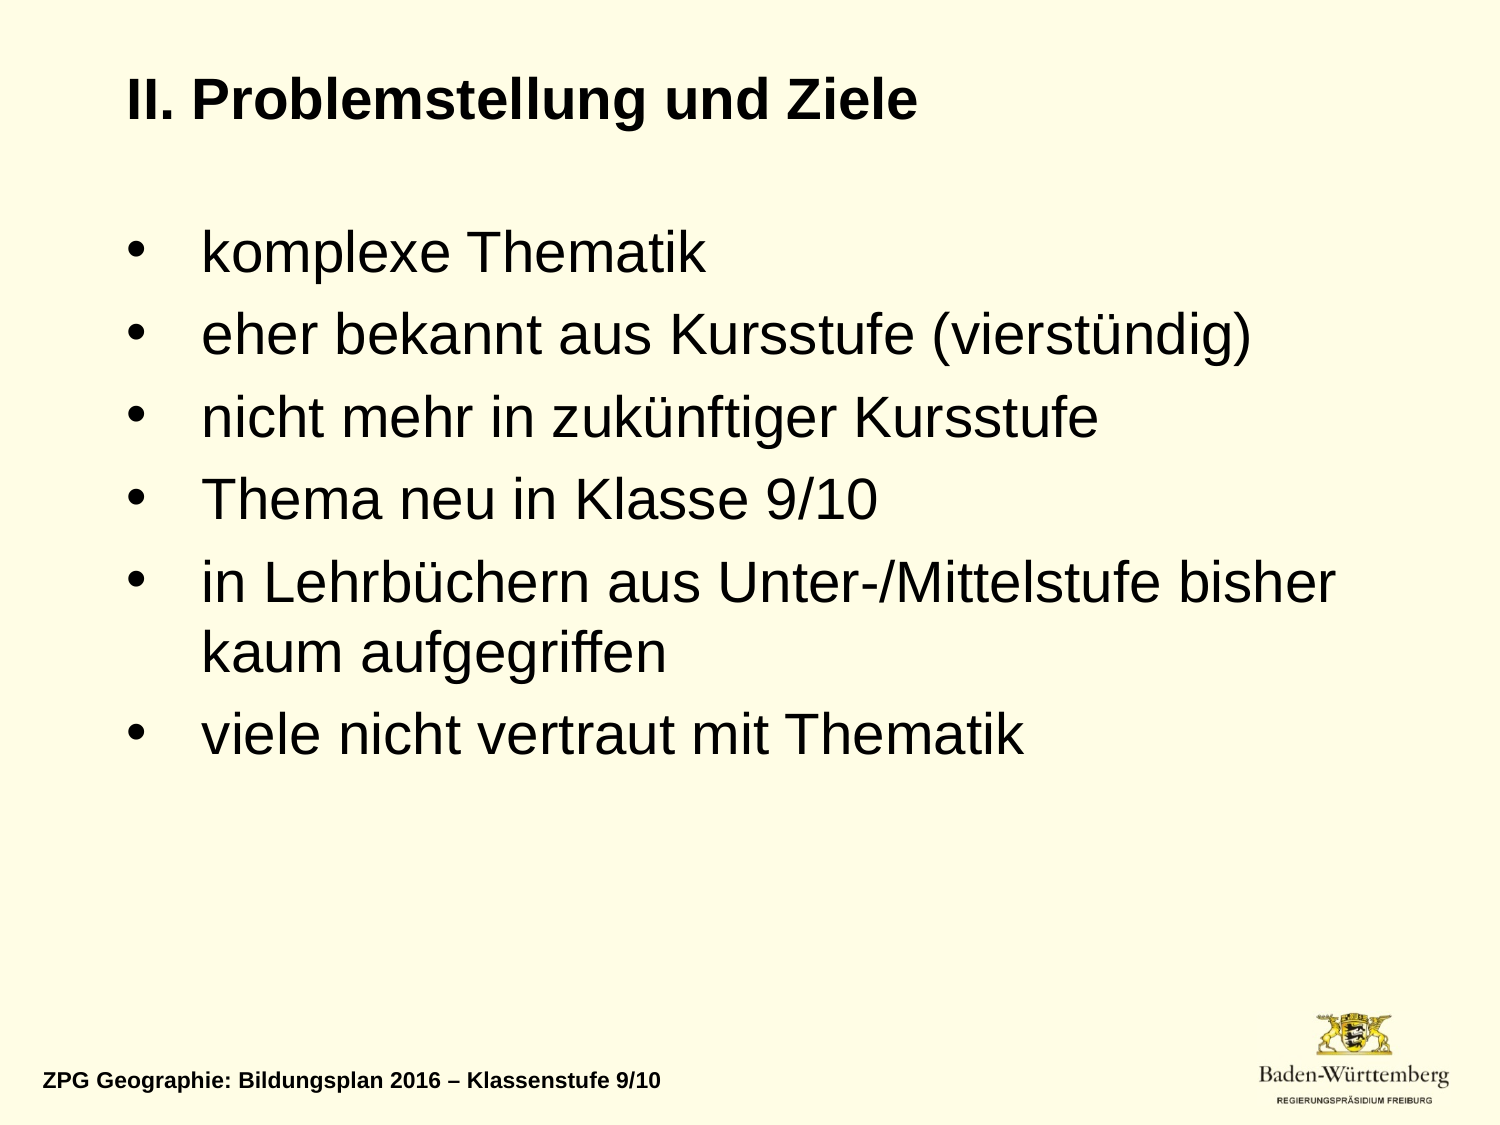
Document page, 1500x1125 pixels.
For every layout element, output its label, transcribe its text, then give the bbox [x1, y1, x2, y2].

text_box II. Problemstellung und Ziele komplexe Thematik eher bekannt aus Kursstufe (vierstündig) nicht mehr in zukünftiger Kursstufe Thema neu in Klasse 9/10 in Lehrbüchern aus Unter-/Mittelstufe bisher kaum aufgegriffen viele nicht vertraut mit Thematik [112, 53, 1435, 857]
picture [1257, 1011, 1451, 1106]
